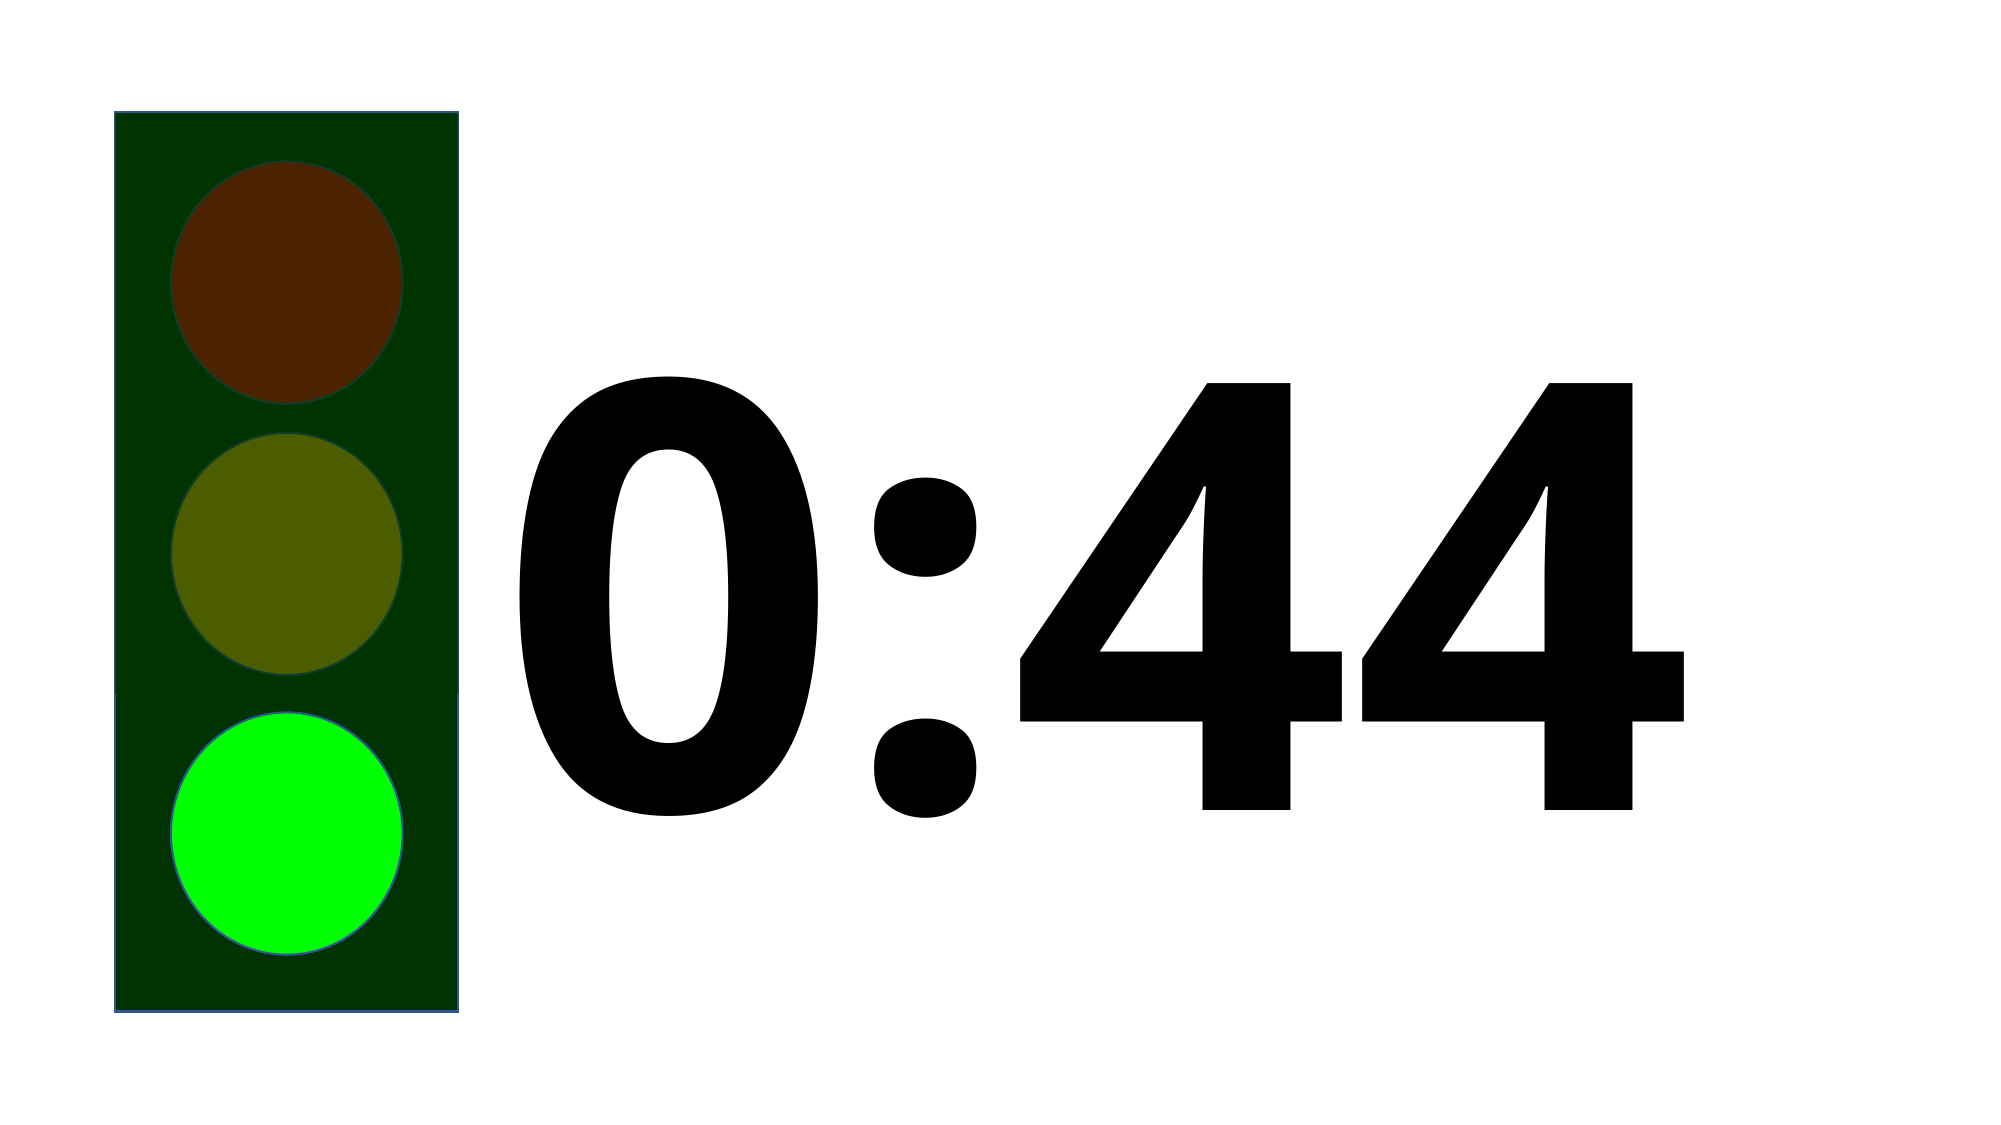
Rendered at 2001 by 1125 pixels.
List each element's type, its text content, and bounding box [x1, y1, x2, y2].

text_box [114, 695, 459, 1013]
text_box [169, 711, 404, 956]
text_box [114, 112, 459, 695]
text_box 0:44 [483, 204, 1924, 938]
